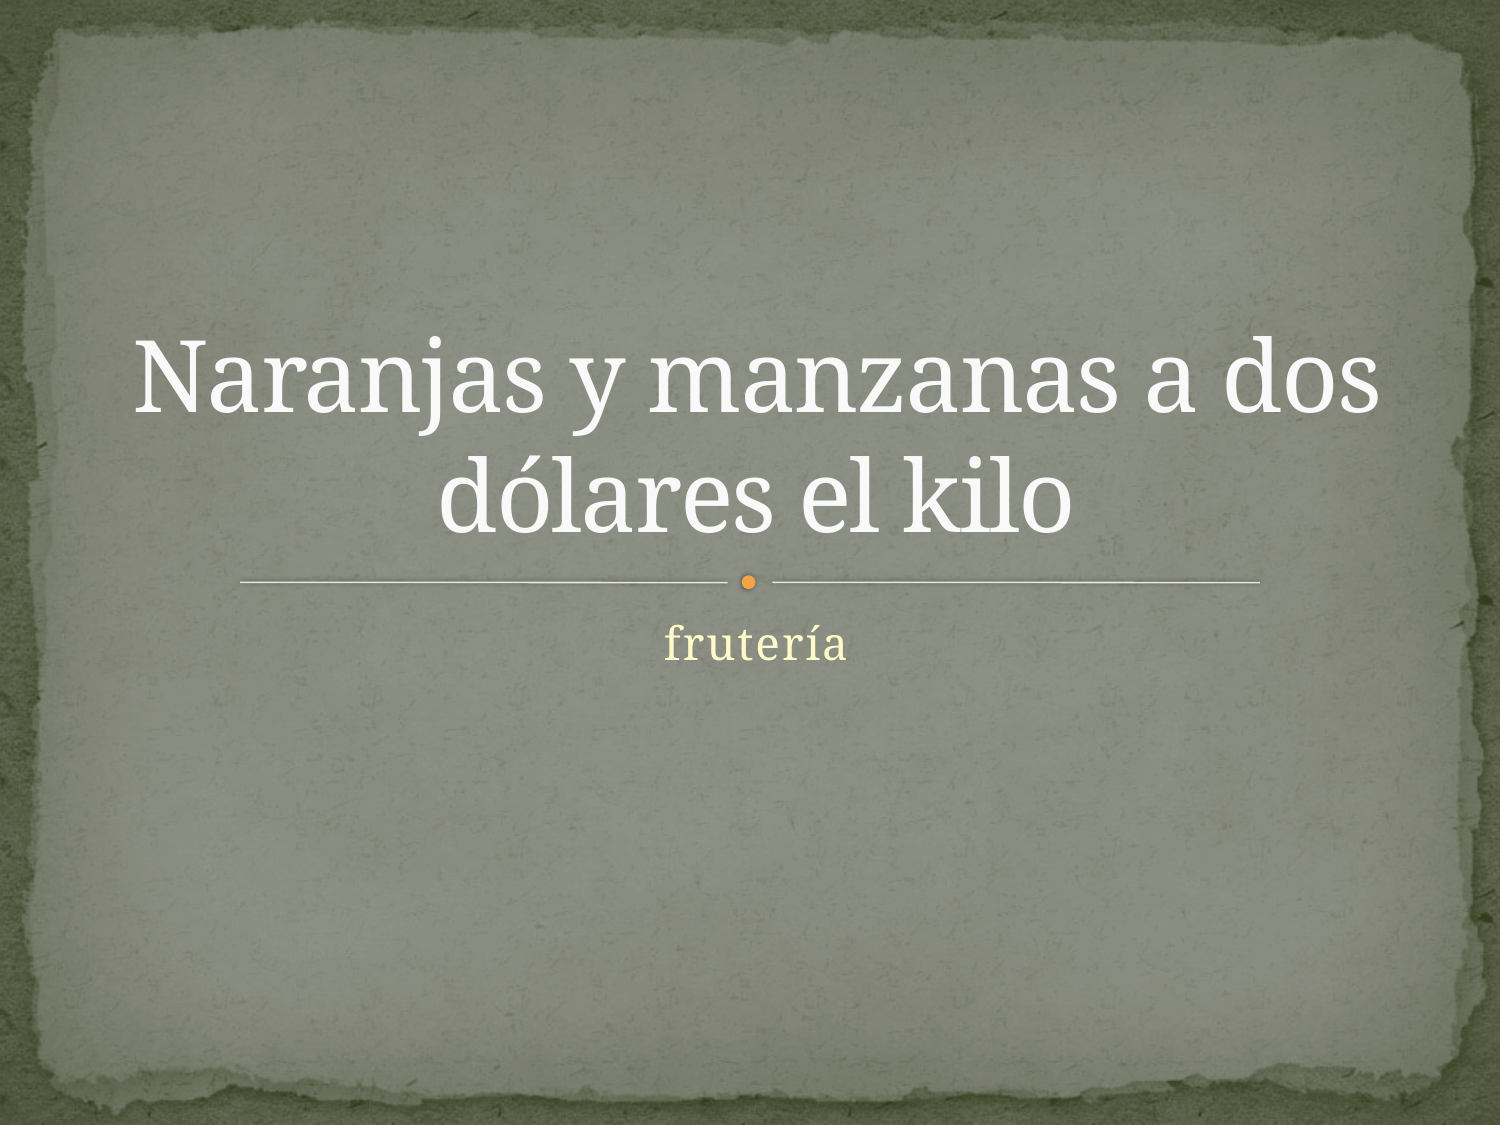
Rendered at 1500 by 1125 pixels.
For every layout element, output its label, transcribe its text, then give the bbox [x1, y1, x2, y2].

title Naranjas y manzanas a dos dólares el kilo [74, 235, 1438, 561]
subtitle frutería [75, 606, 1438, 795]
